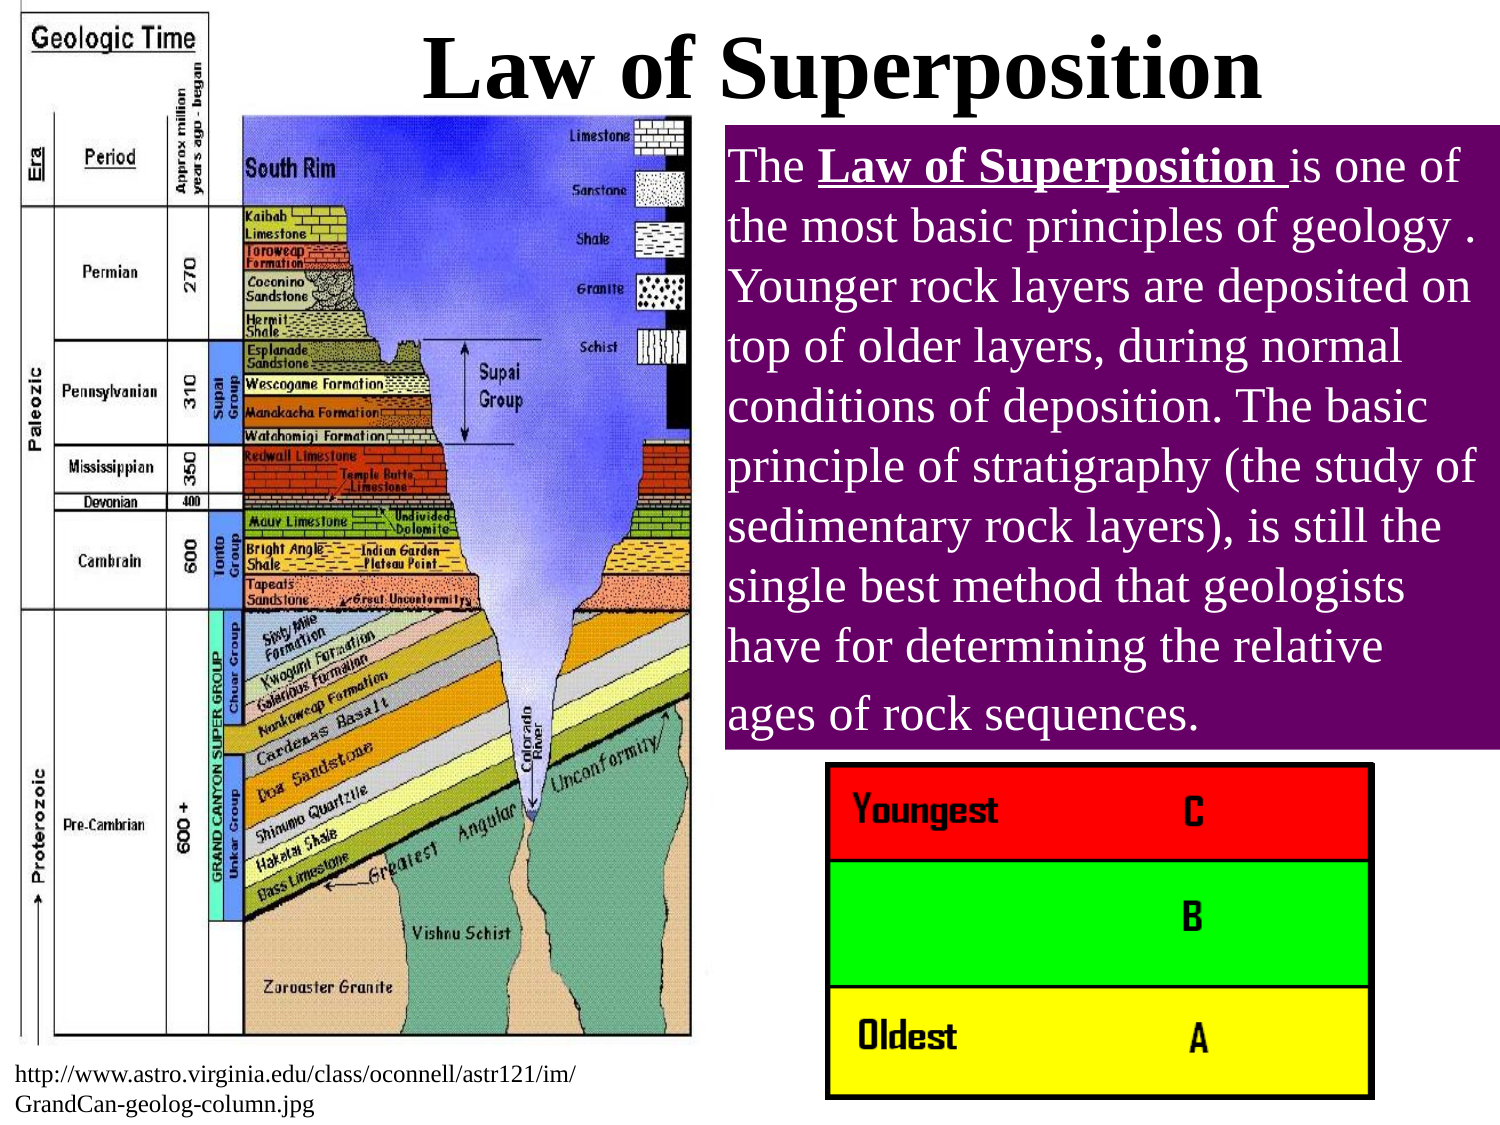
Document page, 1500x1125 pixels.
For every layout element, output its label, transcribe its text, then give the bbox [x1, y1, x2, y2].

text_box http://www.astro.virginia.edu/class/oconnell/astr121/im/GrandCan-geolog-column.jpg [0, 1071, 700, 1125]
picture [0, 0, 726, 1063]
picture [824, 762, 1376, 1101]
text_box The Law of Superposition is one of the most basic principles of geology . Younger rock layers are deposited on top of older layers, during normal conditions of deposition. The basic principle of stratigraphy (the study of sedimentary rock layers), is still the single best method that geologists have for determining the relative ages of rock sequences. [729, 125, 1500, 750]
text_box Law of Superposition [726, 0, 1463, 125]
